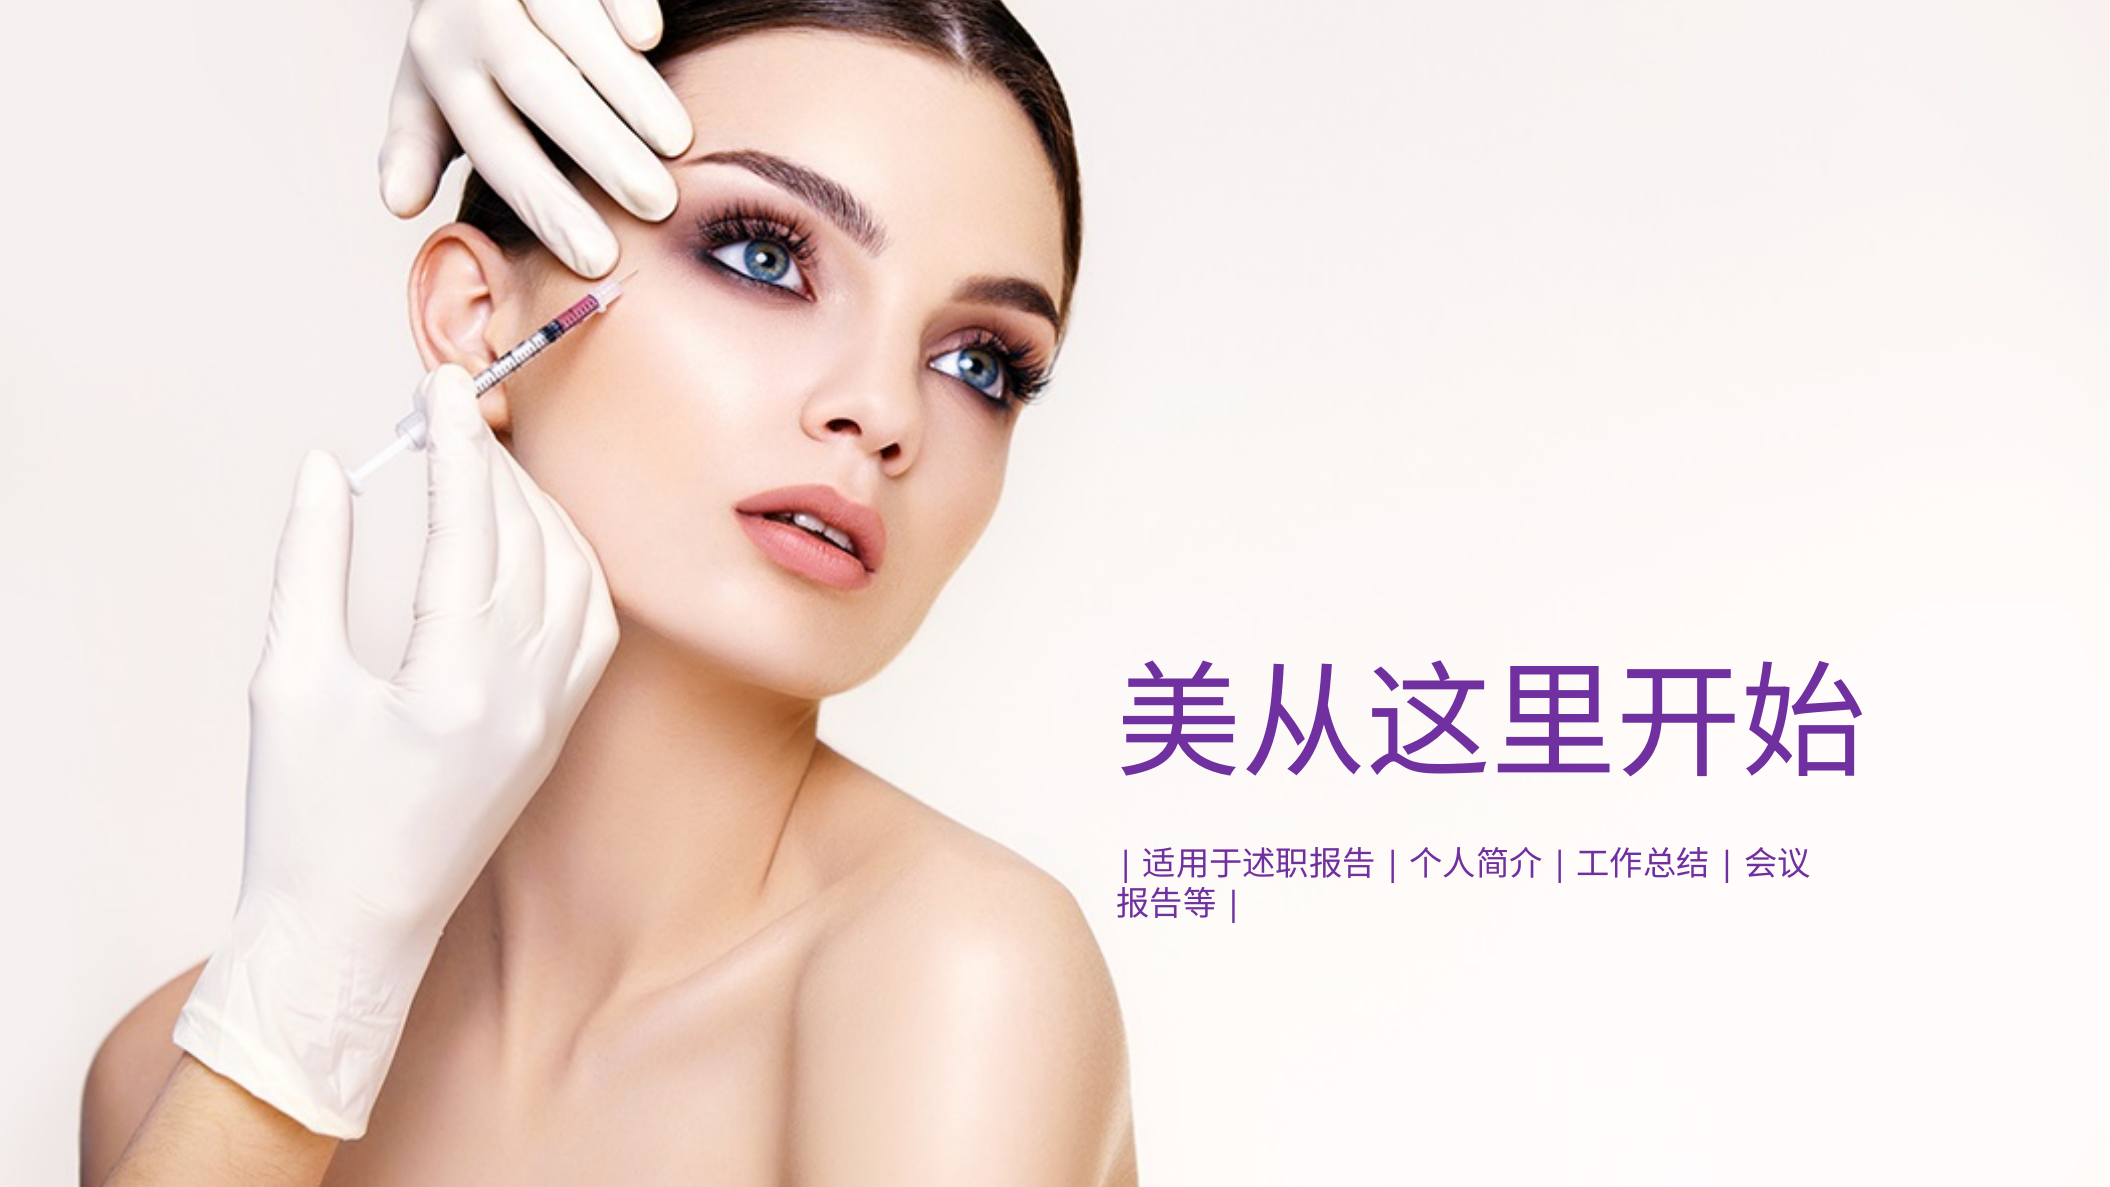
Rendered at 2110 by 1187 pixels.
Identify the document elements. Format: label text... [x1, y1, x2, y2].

text_box |适用于述职报告|个人简介|工作总结|会议报告等| [1101, 835, 1852, 930]
text_box [0, 0, 2110, 1187]
text_box 美从这里开始 [1101, 633, 1894, 799]
